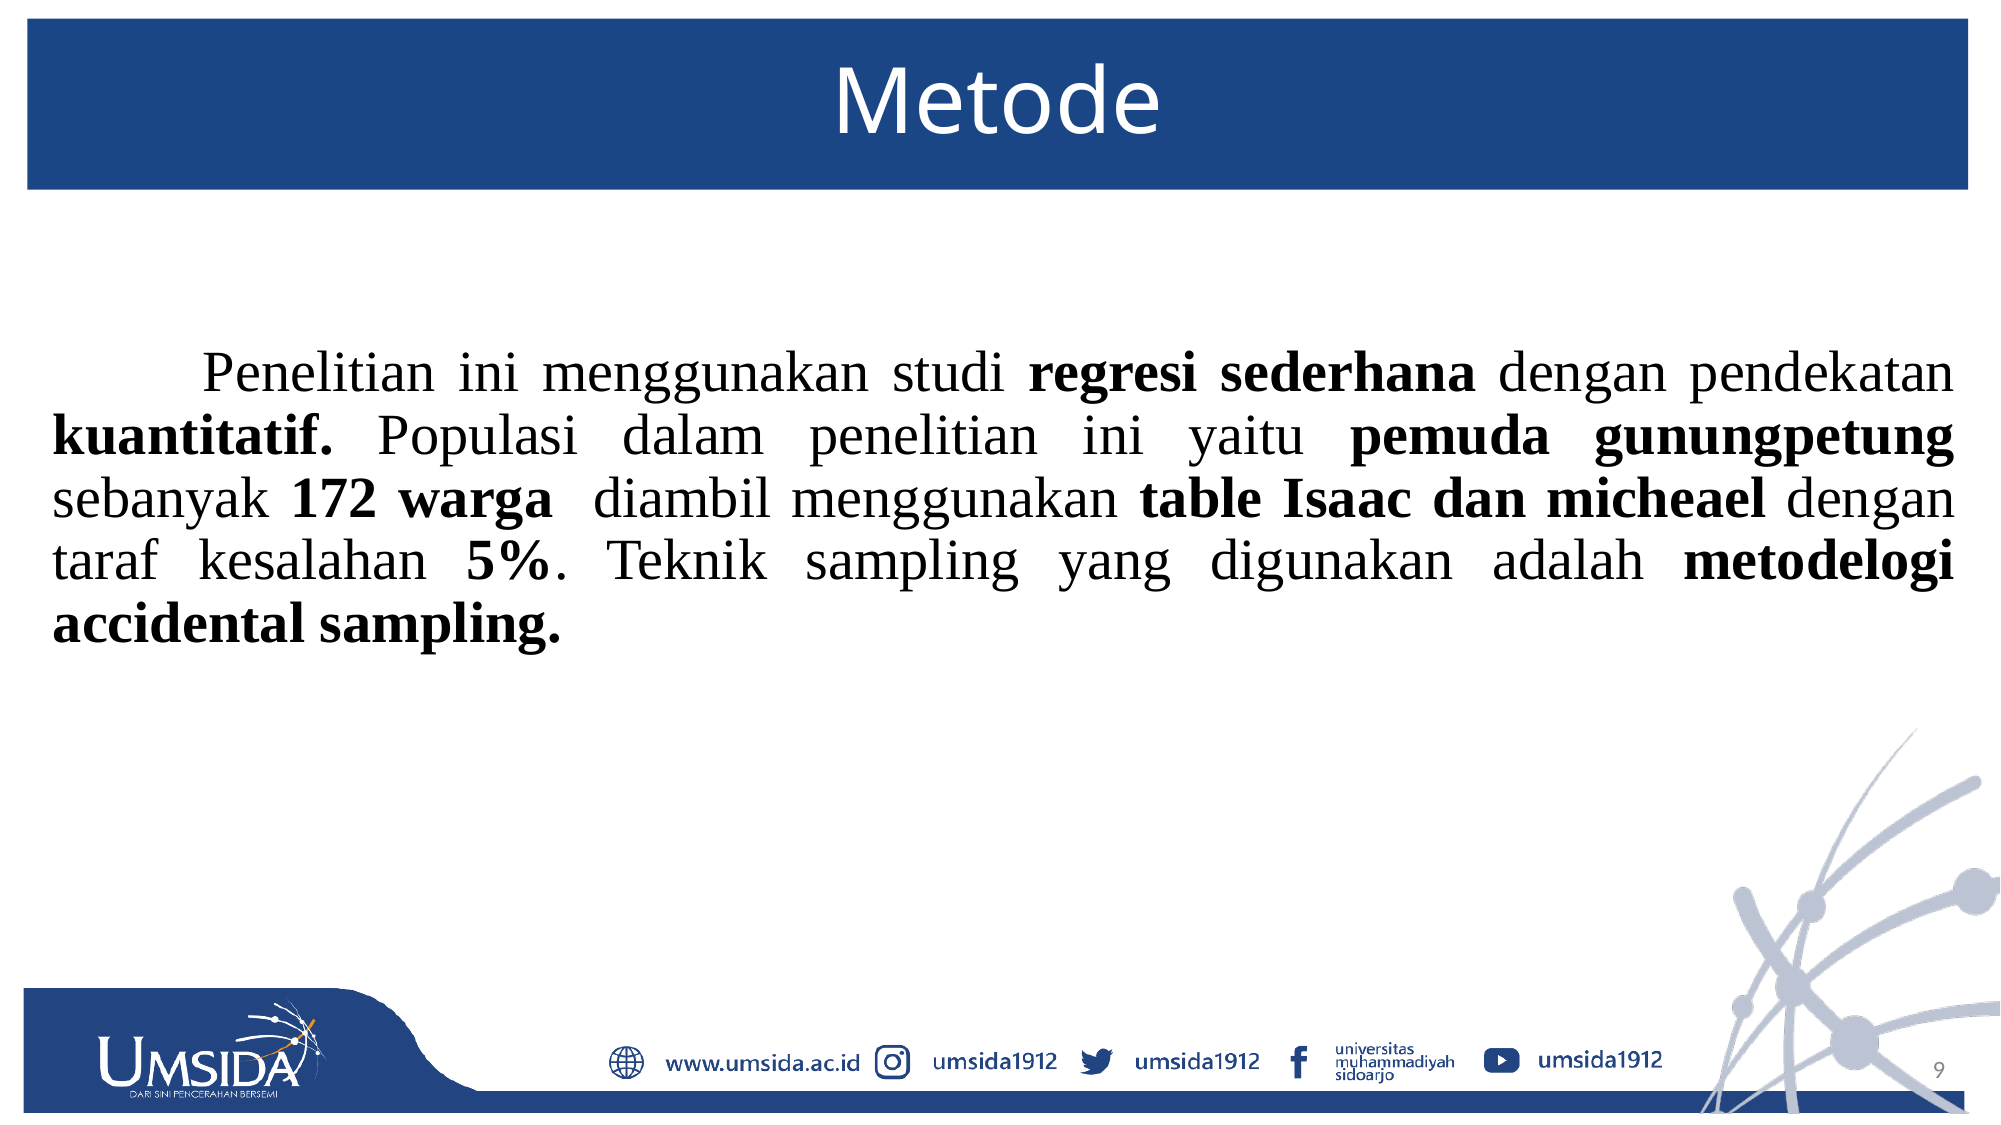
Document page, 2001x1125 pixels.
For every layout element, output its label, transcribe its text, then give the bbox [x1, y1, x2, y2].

picture [23, 51, 2001, 1114]
title Metode [27, 18, 1969, 190]
list Penelitian ini menggunakan studi regresi sederhana dengan pendekatan kuantitatif. Populasi dalam penelitian ini yaitu pemuda gunungpetung sebanyak 172 warga diambil menggunakan table Isaac dan micheael dengan taraf kesalahan 5%. Teknik sampling yang digunakan adalah metodelogi accidental sampling. [29, 333, 1971, 792]
